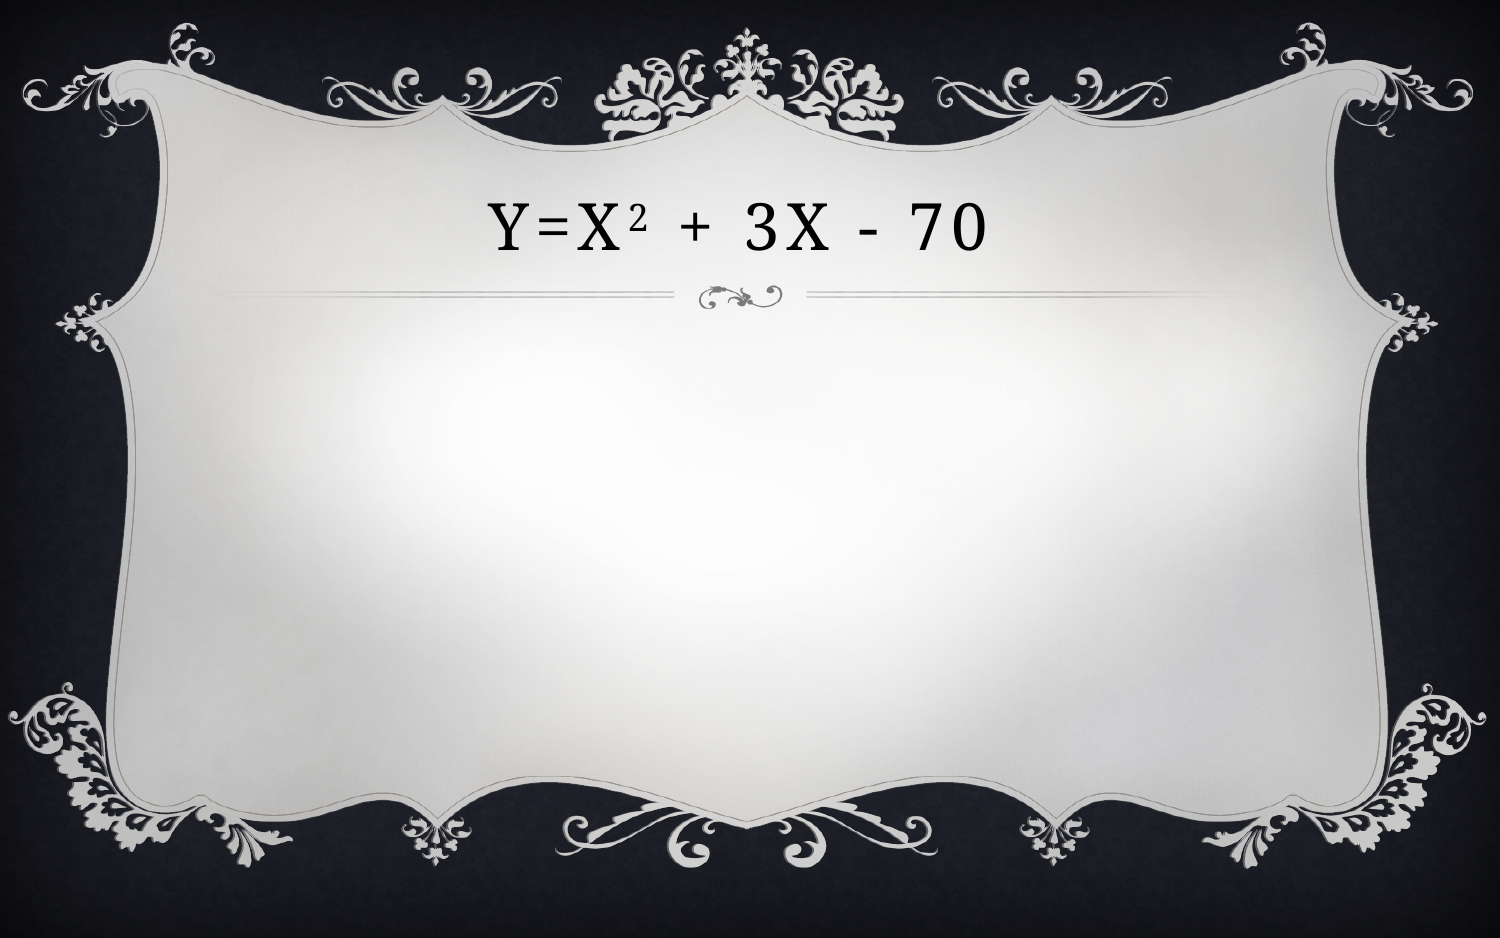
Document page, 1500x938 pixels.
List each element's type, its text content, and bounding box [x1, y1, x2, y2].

picture [0, 349, 1500, 938]
picture [0, 0, 1500, 221]
title Y=x2 + 3x - 70 [225, 177, 1275, 271]
